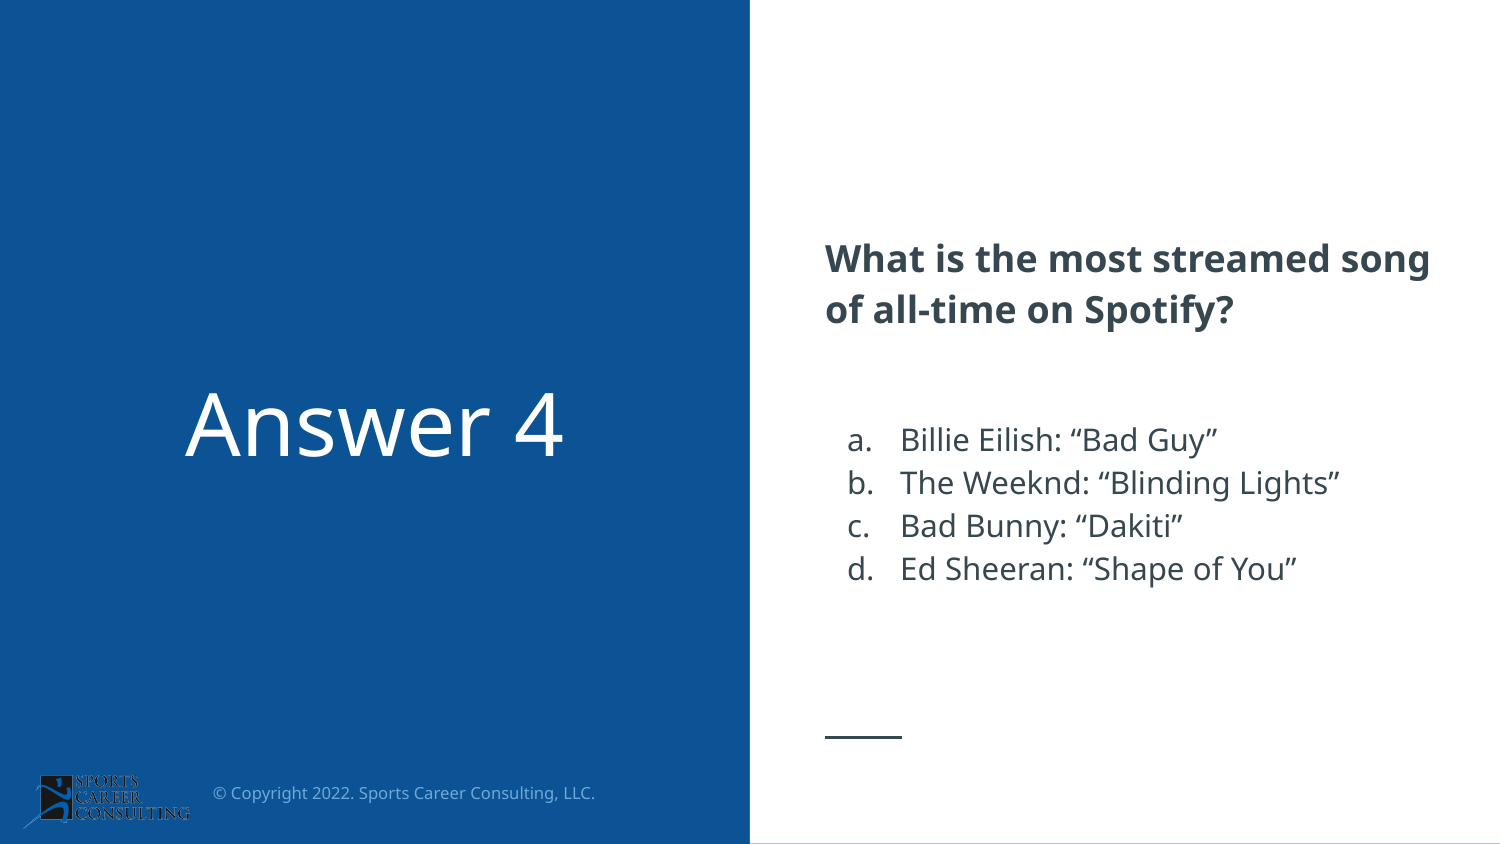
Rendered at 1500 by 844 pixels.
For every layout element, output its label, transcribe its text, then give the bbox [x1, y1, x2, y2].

list What is the most streamed song of all-time on Spotify? Billie Eilish: “Bad Guy” The Weeknd: “Blinding Lights” Bad Bunny: “Dakiti” Ed Sheeran: “Shape of You” [810, 118, 1455, 725]
title Answer 4 [43, 298, 708, 546]
picture [22, 774, 190, 829]
text_box © Copyright 2022. Sports Career Consulting, LLC. [197, 767, 750, 838]
